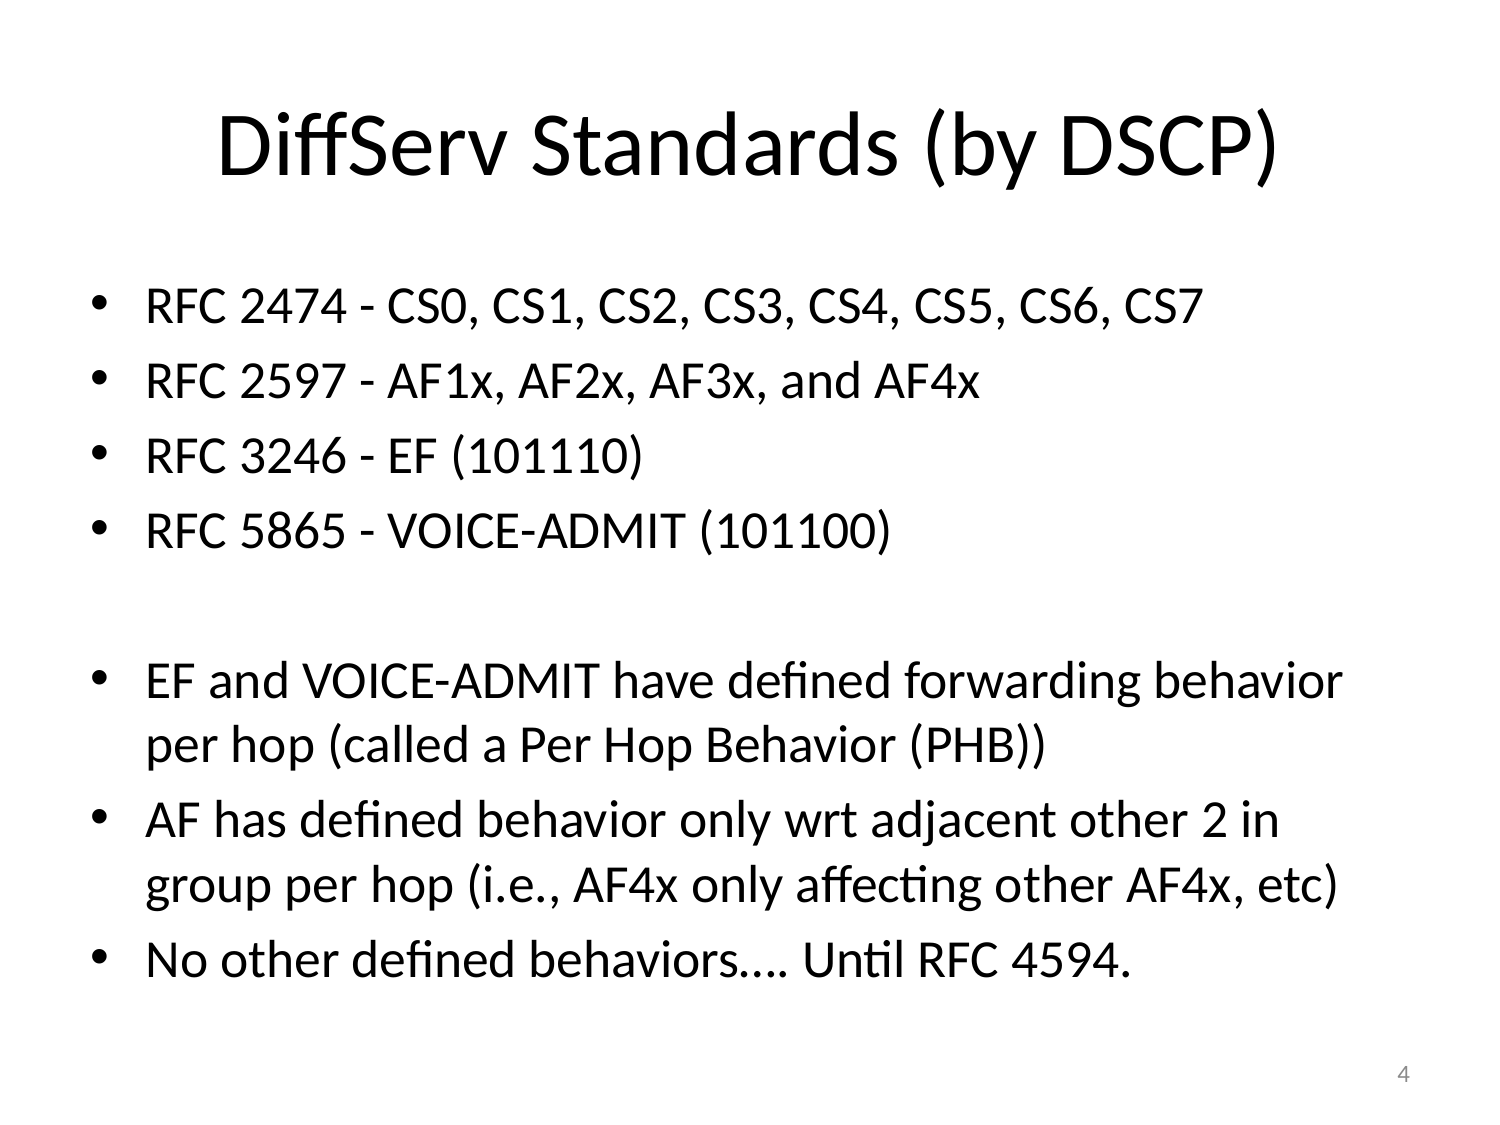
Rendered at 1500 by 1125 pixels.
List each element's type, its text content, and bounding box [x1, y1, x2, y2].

title DiffServ Standards (by DSCP) [75, 45, 1425, 233]
list RFC 2474 - CS0, CS1, CS2, CS3, CS4, CS5, CS6, CS7 RFC 2597 - AF1x, AF2x, AF3x, and AF4x RFC 3246 - EF (101110) RFC 5865 - VOICE-ADMIT (101100) EF and VOICE-ADMIT have defined forwarding behavior per hop (called a Per Hop Behavior (PHB)) AF has defined behavior only wrt adjacent other 2 in group per hop (i.e., AF4x only affecting other AF4x, etc) No other defined behaviors…. Until RFC 4594. [75, 262, 1425, 1005]
slide_number 4 [1074, 1042, 1425, 1103]
